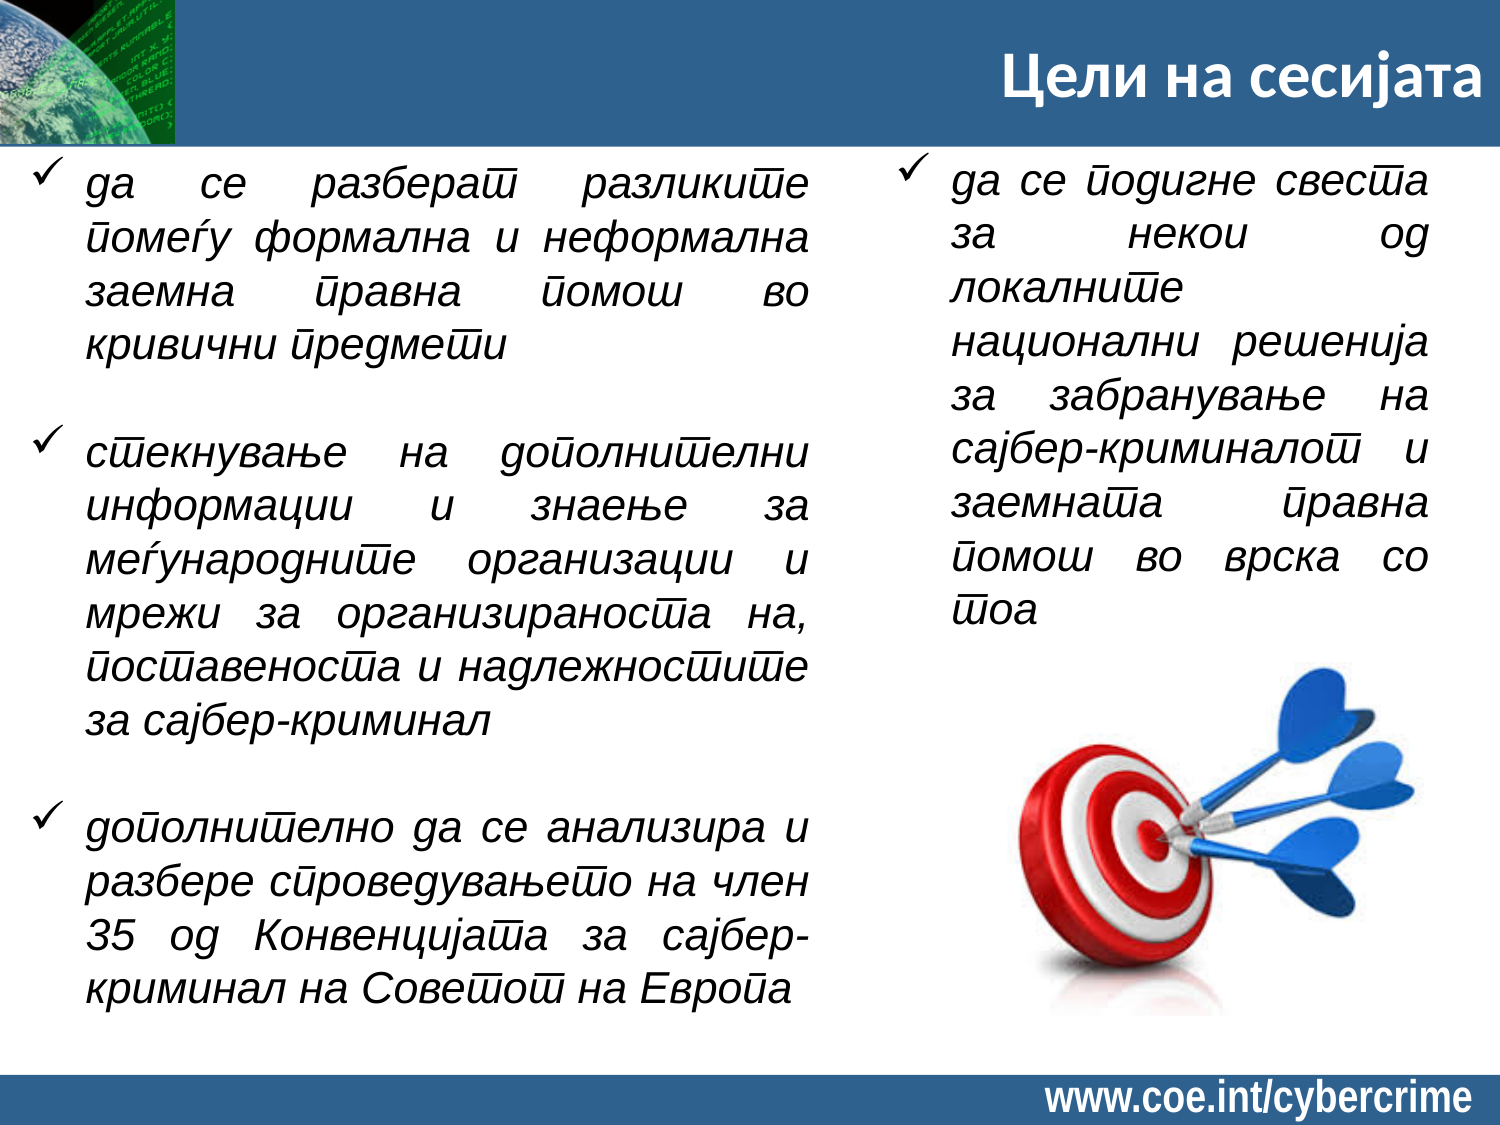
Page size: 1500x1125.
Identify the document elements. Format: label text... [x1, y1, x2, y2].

text_box [0, 1073, 1030, 1125]
text_box да се разберат разликите помеѓу формална и неформална заемна правна помош во кривични предмети стекнување на дополнителни информации и знаење за меѓународните организации и мрежи за организираноста на, поставеноста и надлежностите за сајбер-криминал дополнително да се анализира и разбере спроведувањето на член 35 од Конвенцијата за сајбер-криминал на Советот на Европа [14, 146, 826, 1021]
text_box да се подигне свеста за некои од локалните национални решенија за забранување на сајбер-криминалот и заемната правна помош во врска со тоа [880, 143, 1446, 641]
text_box Цели на сесијата [179, 0, 1500, 149]
picture [978, 662, 1441, 1016]
picture [0, 0, 175, 144]
text_box www.coe.int/cybercrime [1030, 1059, 1500, 1125]
